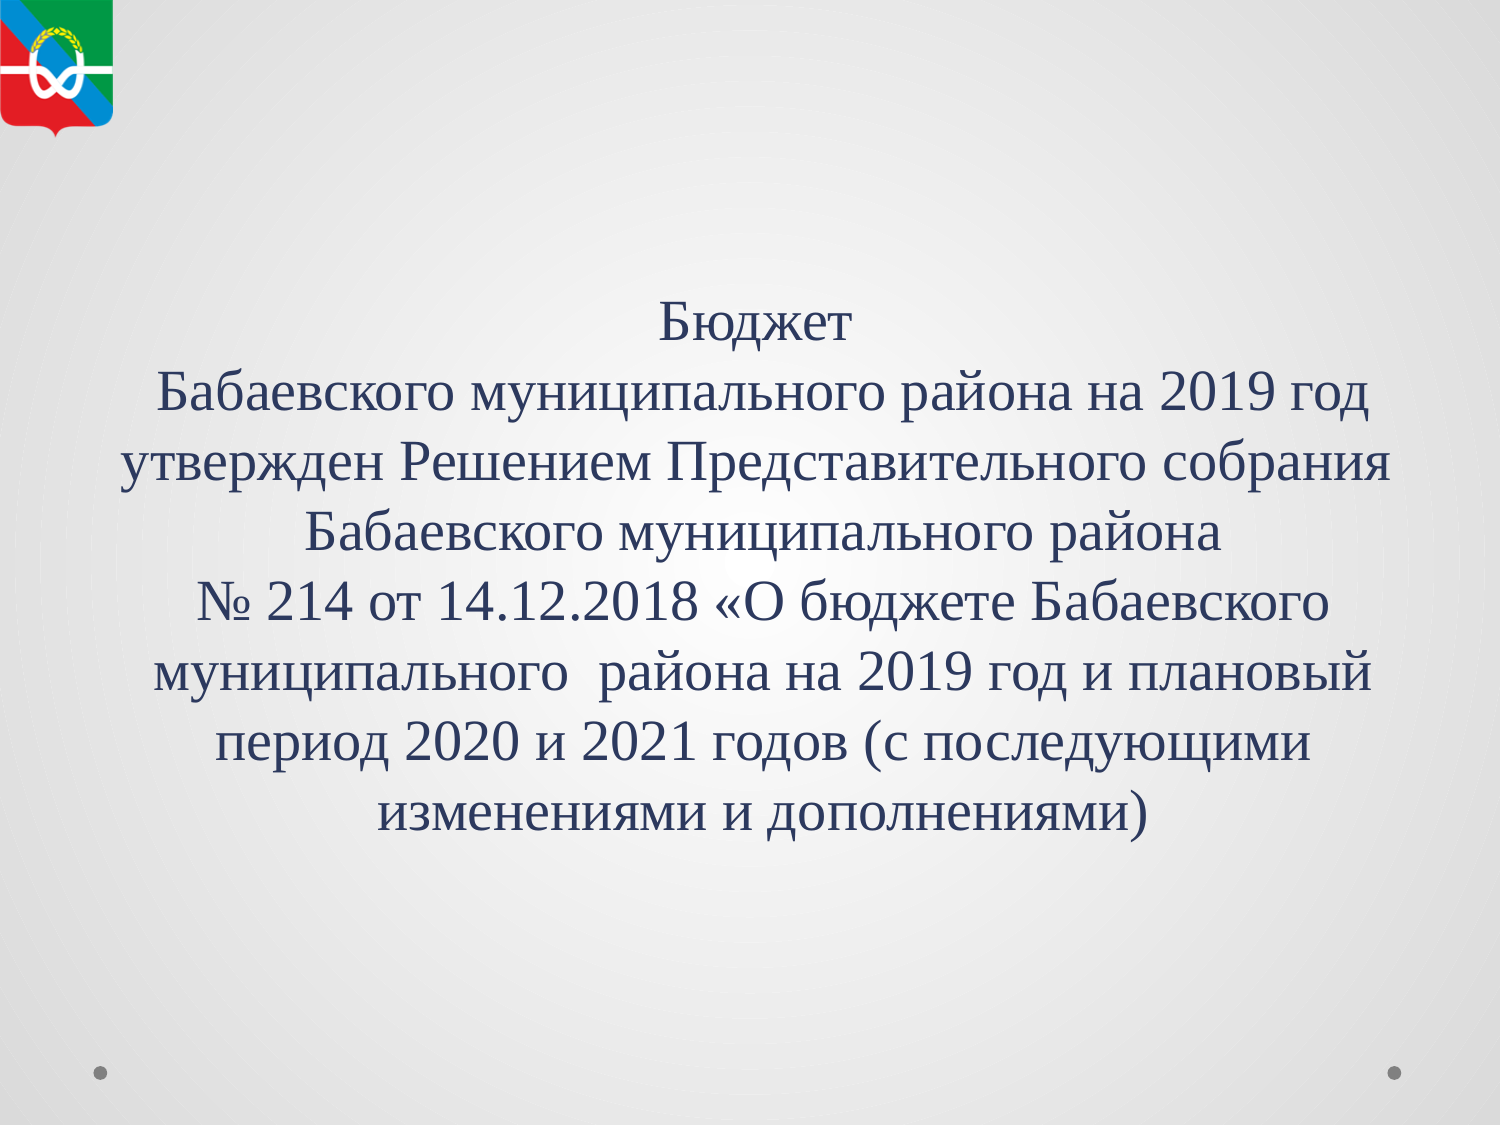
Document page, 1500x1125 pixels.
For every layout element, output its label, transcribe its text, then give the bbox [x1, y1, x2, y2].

picture [0, 0, 113, 138]
text_box Бюджет Бабаевского муниципального района на 2019 год утвержден Решением Представительного собрания Бабаевского муниципального района № 214 от 14.12.2018 «О бюджете Бабаевского муниципального района на 2019 год и плановый период 2020 и 2021 годов (с последующими изменениями и дополнениями) [87, 274, 1440, 970]
